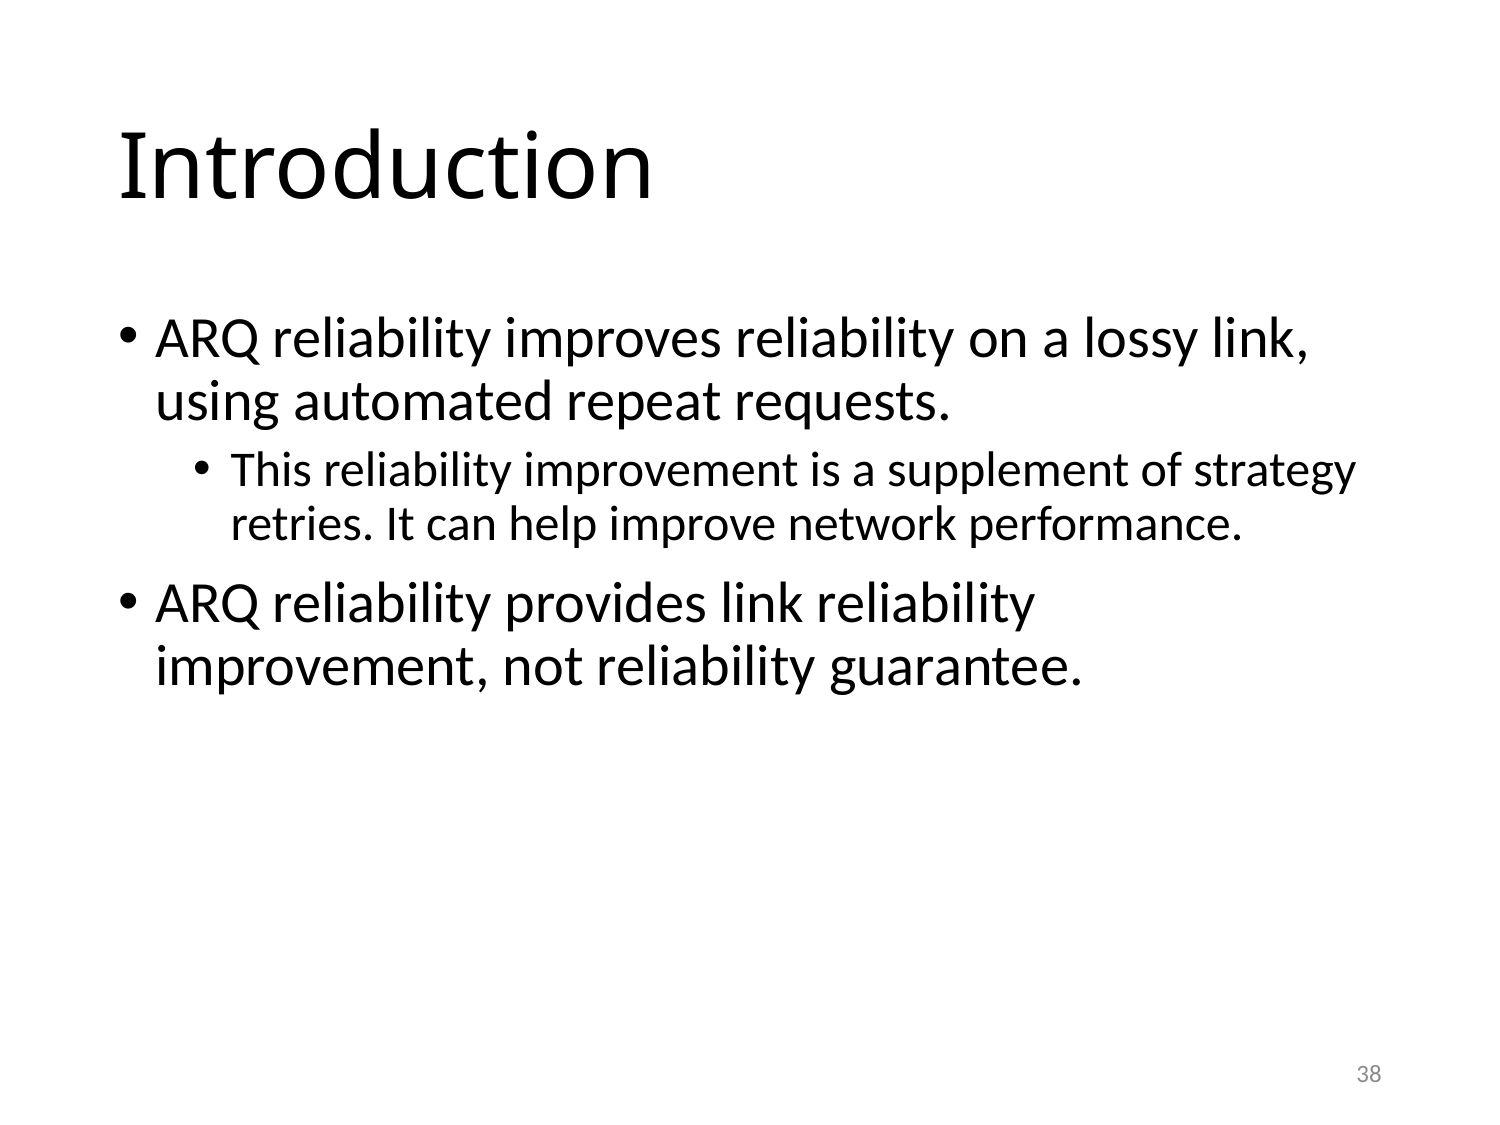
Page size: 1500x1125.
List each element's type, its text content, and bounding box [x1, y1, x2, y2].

title Introduction [103, 59, 1397, 278]
list ARQ reliability improves reliability on a lossy link, using automated repeat requests. This reliability improvement is a supplement of strategy retries. It can help improve network performance. ARQ reliability provides link reliability improvement, not reliability guarantee. [103, 299, 1397, 1014]
slide_number 38 [1059, 1042, 1397, 1103]
